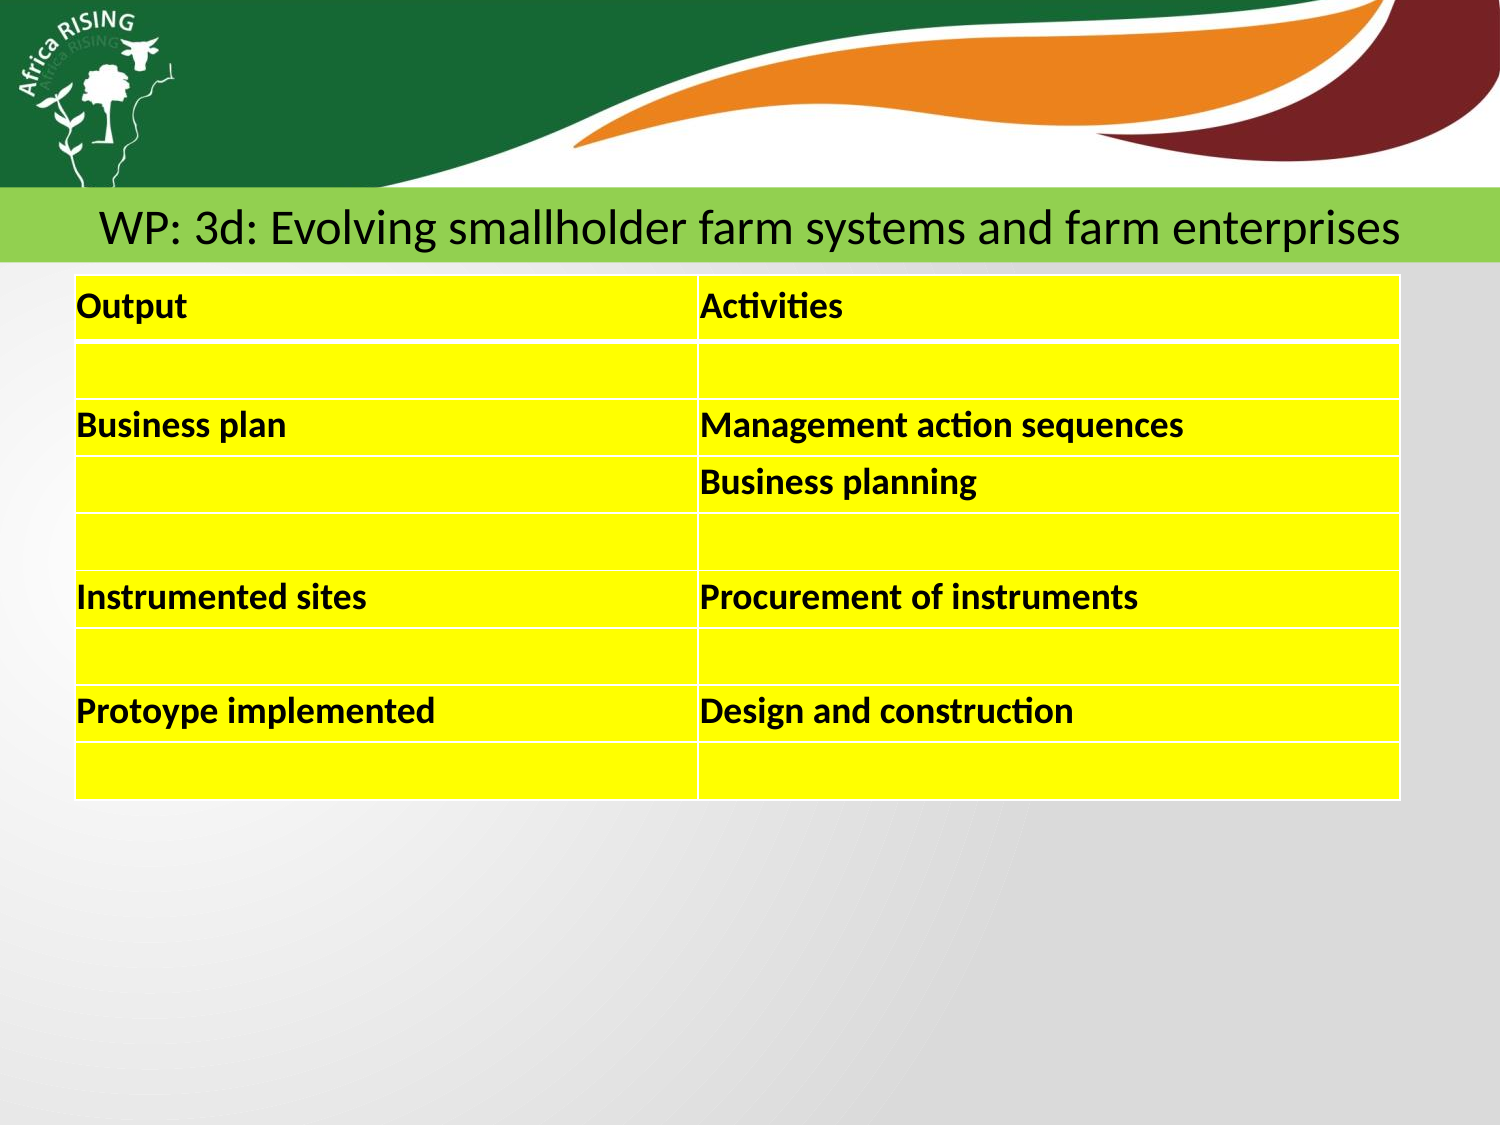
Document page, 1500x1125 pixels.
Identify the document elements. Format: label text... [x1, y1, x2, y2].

table_cell [699, 344, 1399, 398]
table_cell Management action sequences [699, 400, 1399, 455]
picture [0, 0, 1500, 187]
table_cell [76, 629, 697, 684]
table_cell Protoype implemented [76, 686, 697, 741]
table_cell Business planning [699, 457, 1399, 512]
table_cell Design and construction [699, 686, 1399, 741]
table_cell [76, 743, 697, 799]
table_cell [699, 514, 1399, 570]
table_cell Procurement of instruments [699, 571, 1399, 627]
table_cell [699, 743, 1399, 799]
table_cell [76, 344, 697, 398]
table_header Output [76, 276, 697, 339]
table_header Activities [699, 276, 1399, 339]
table_cell [699, 629, 1399, 684]
table_cell [76, 514, 697, 570]
table_cell Instrumented sites [76, 571, 697, 627]
table_cell Business plan [76, 400, 697, 455]
table_cell [76, 457, 697, 512]
text_box WP: 3d: Evolving smallholder farm systems and farm enterprises [0, 187, 1500, 263]
